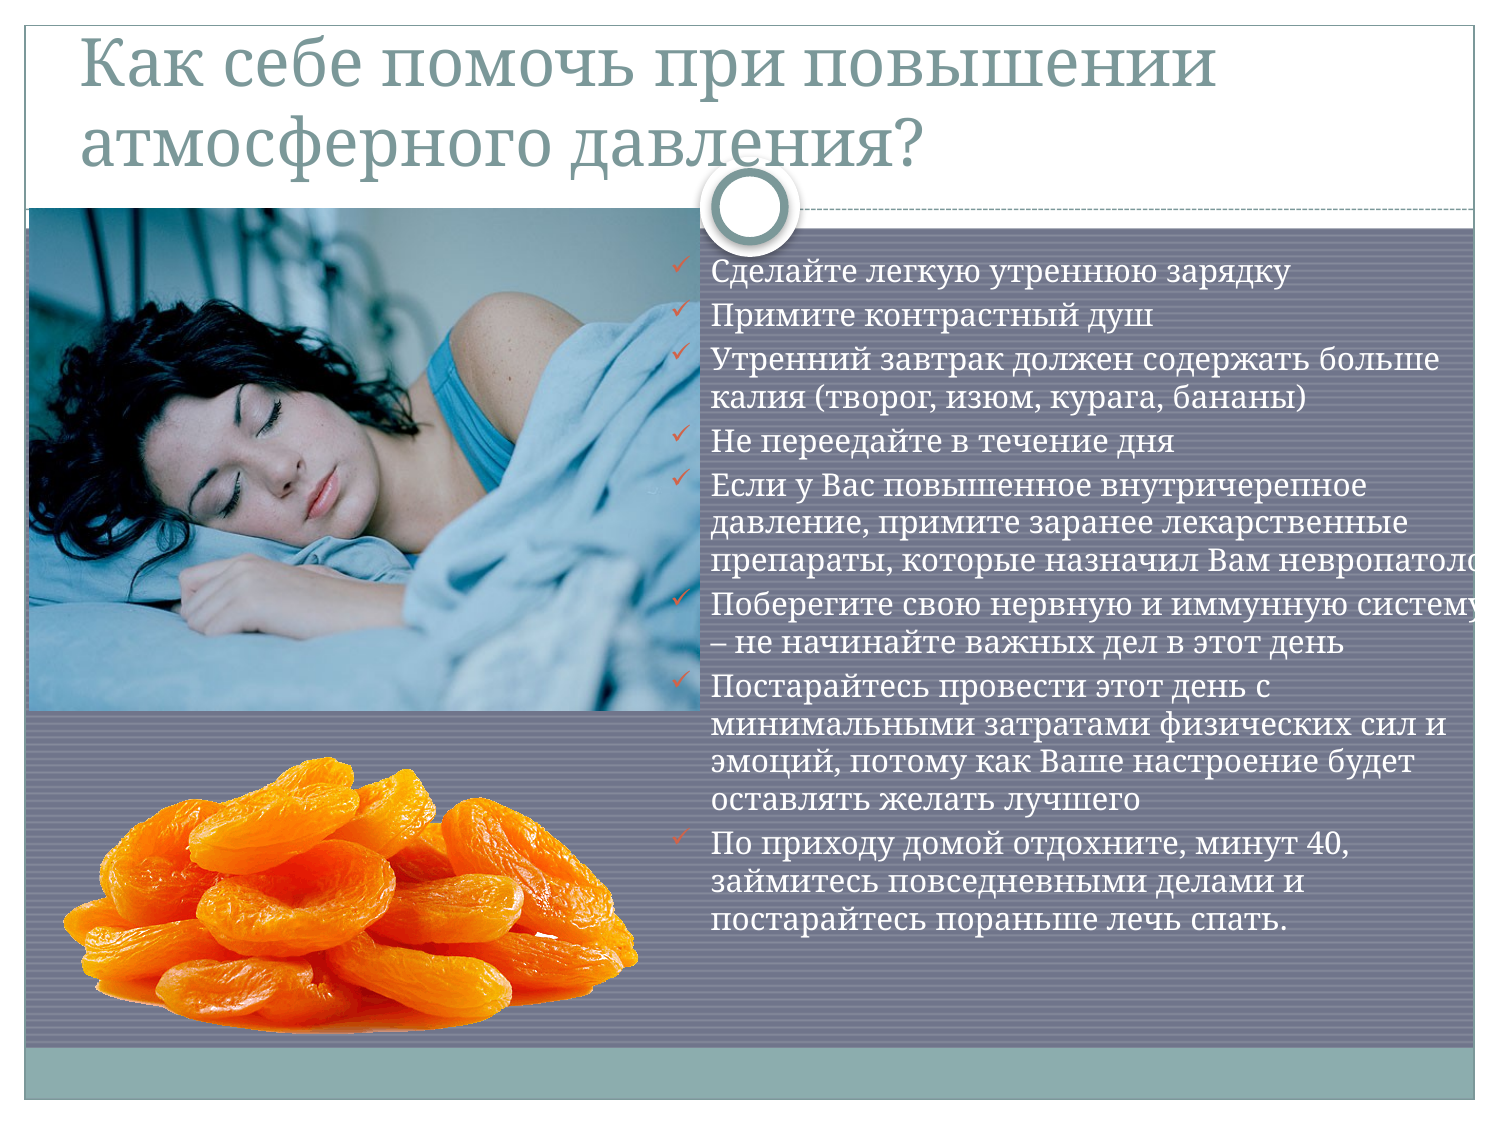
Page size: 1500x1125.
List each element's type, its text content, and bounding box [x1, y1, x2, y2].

picture [180, 207, 185, 215]
picture [133, 207, 139, 295]
title Как себе помочь при повышении атмосферного давления? [64, 0, 1415, 188]
picture [147, 207, 171, 215]
list Сделайте легкую утреннюю зарядку Примите контрастный душ Утренний завтрак должен содержать больше калия (творог, изюм, курага, бананы) Не переедайте в течение дня Если у Вас повышенное внутричерепное давление, примите заранее лекарственные препараты, которые назначил Вам невропатолог Поберегите свою нервную и иммунную систему – не начинайте важных дел в этот день Постарайтесь провести этот день с минимальными затратами физических сил и эмоций, потому как Ваше настроение будет оставлять желать лучшего По приходу домой отдохните, минут 40, займитесь повседневными делами и постарайтесь пораньше лечь спать. [655, 243, 1500, 986]
picture [41, 727, 660, 1047]
picture [29, 207, 700, 711]
picture [602, 685, 611, 702]
